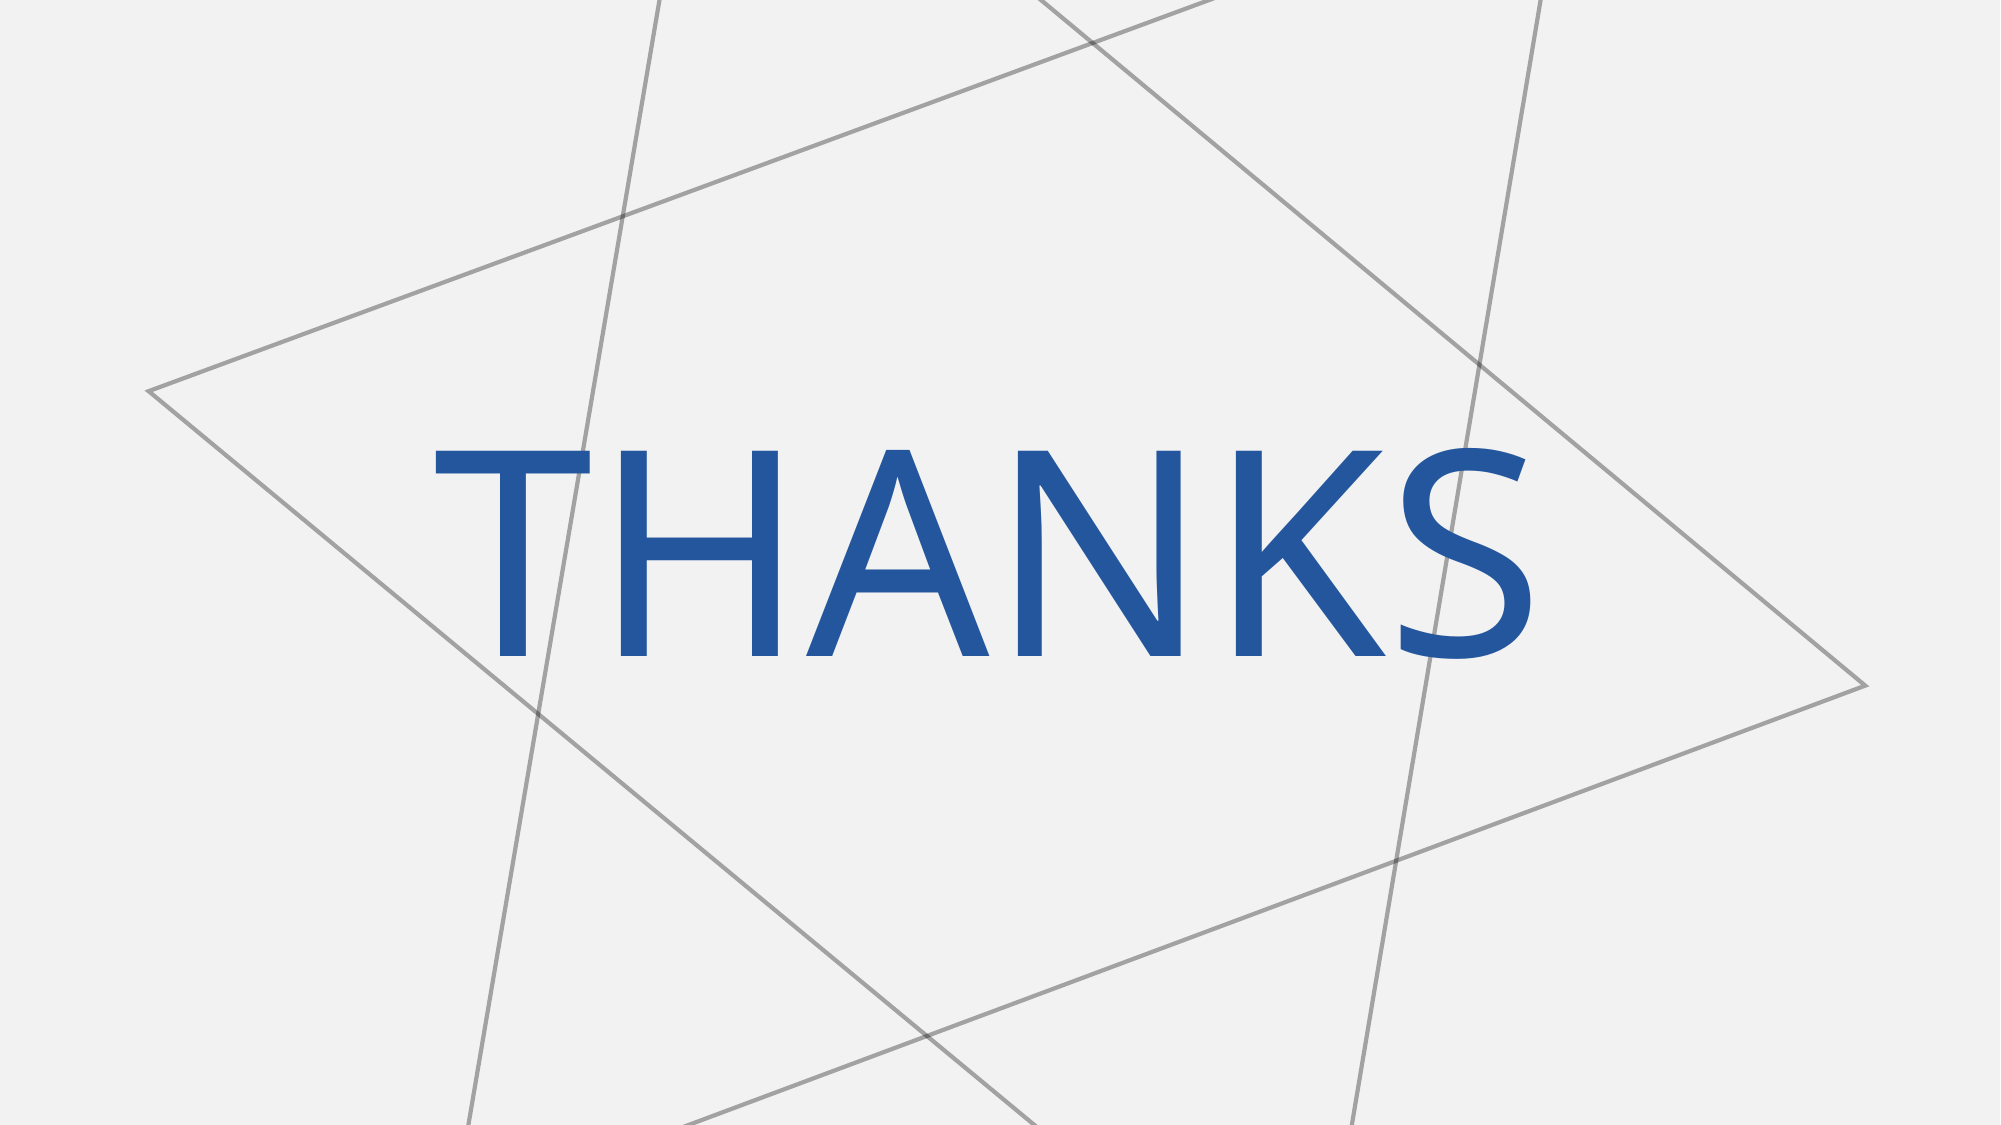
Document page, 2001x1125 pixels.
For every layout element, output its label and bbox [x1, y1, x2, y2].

text_box [148, 0, 2000, 1125]
